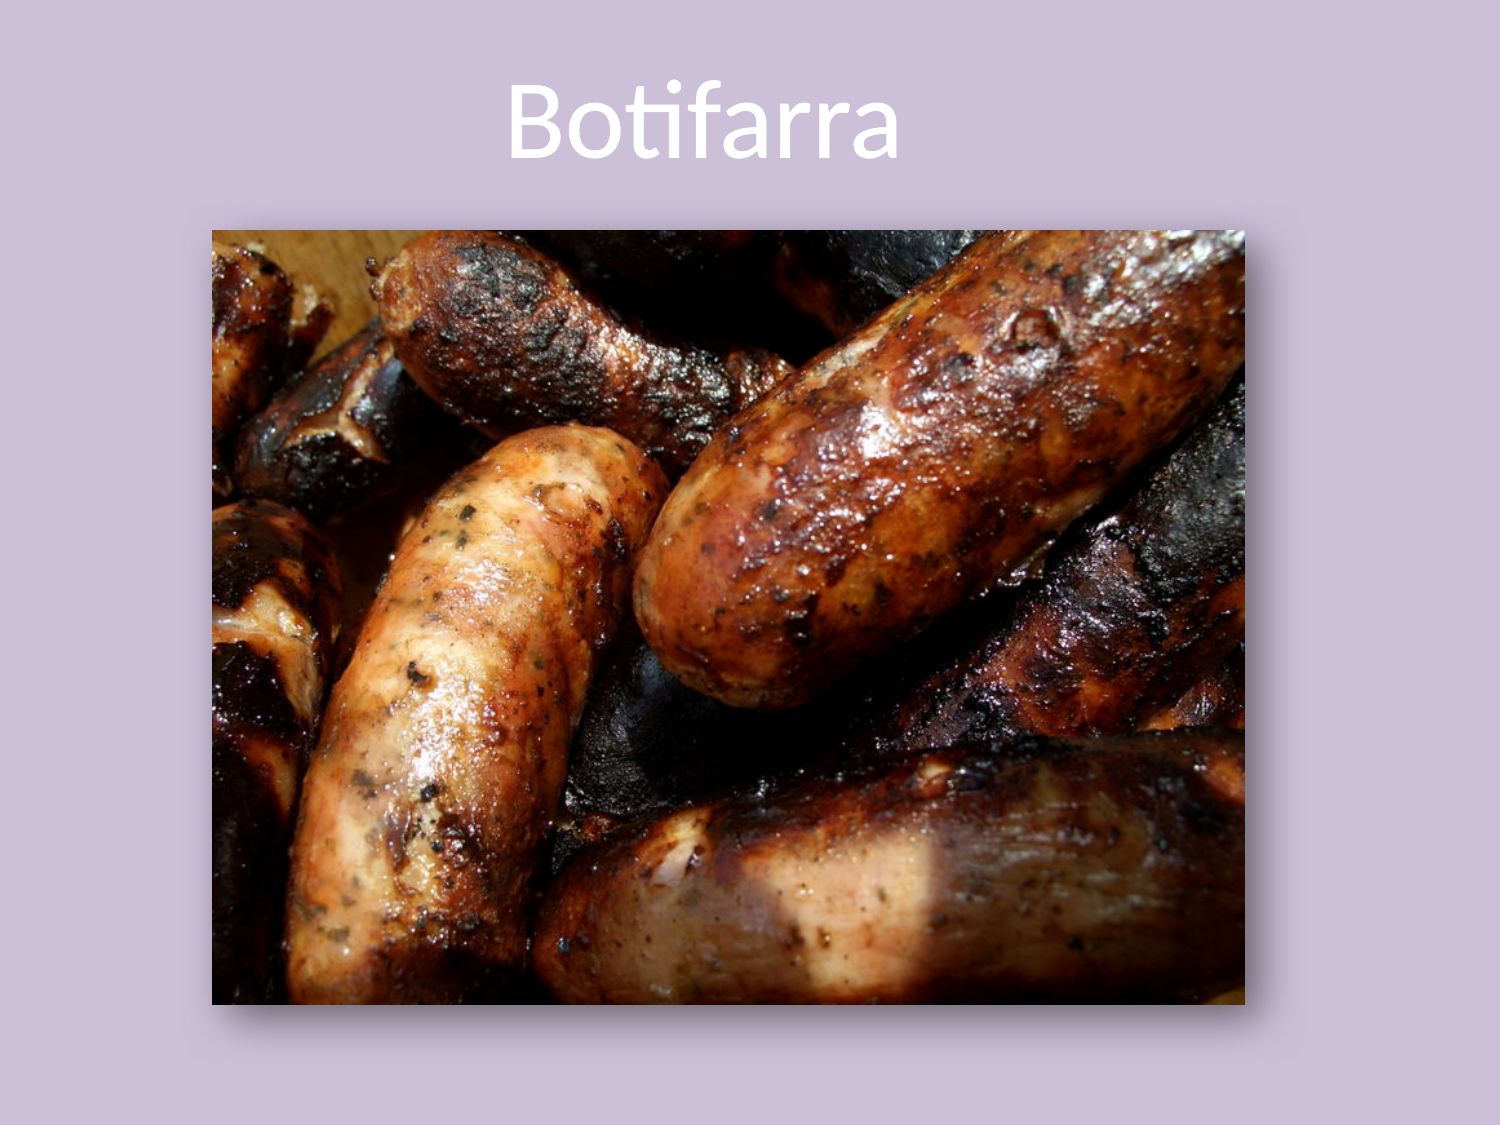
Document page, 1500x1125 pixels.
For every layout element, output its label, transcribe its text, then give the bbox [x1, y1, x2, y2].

text_box Botifarra [488, 37, 945, 188]
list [212, 230, 1246, 1006]
